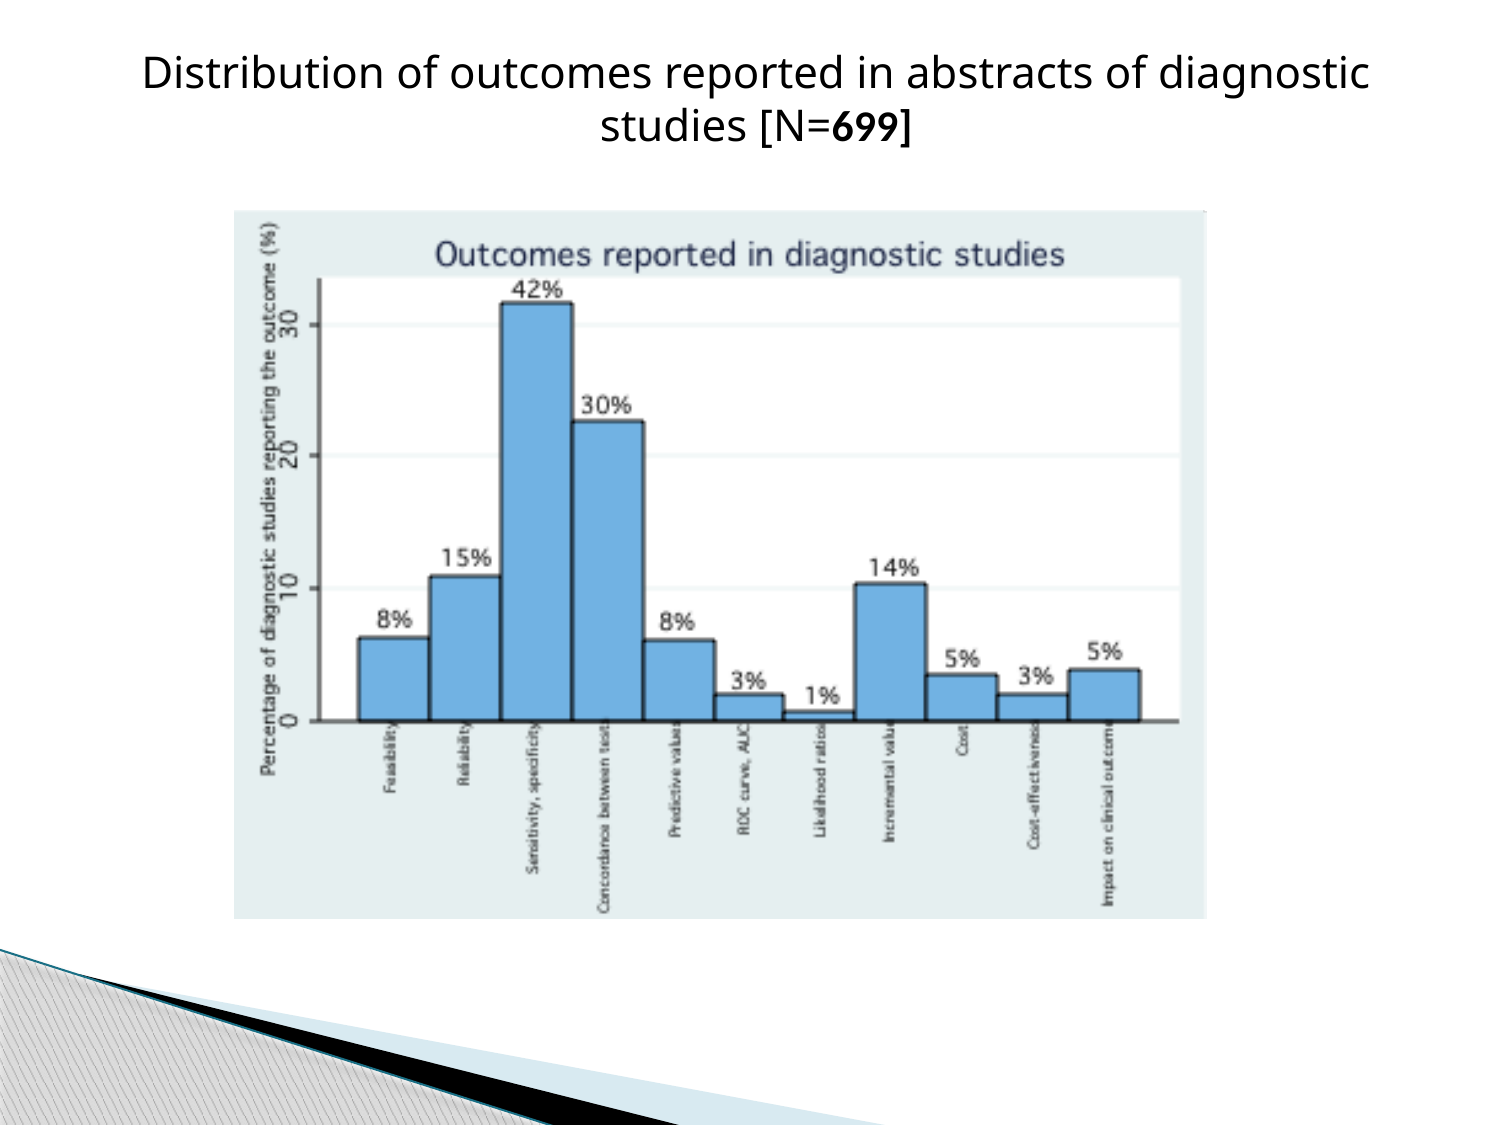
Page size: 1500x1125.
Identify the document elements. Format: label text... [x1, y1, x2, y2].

picture [234, 210, 1208, 919]
text_box Distribution of outcomes reported in abstracts of diagnostic studies [N=699] [49, 37, 1463, 158]
